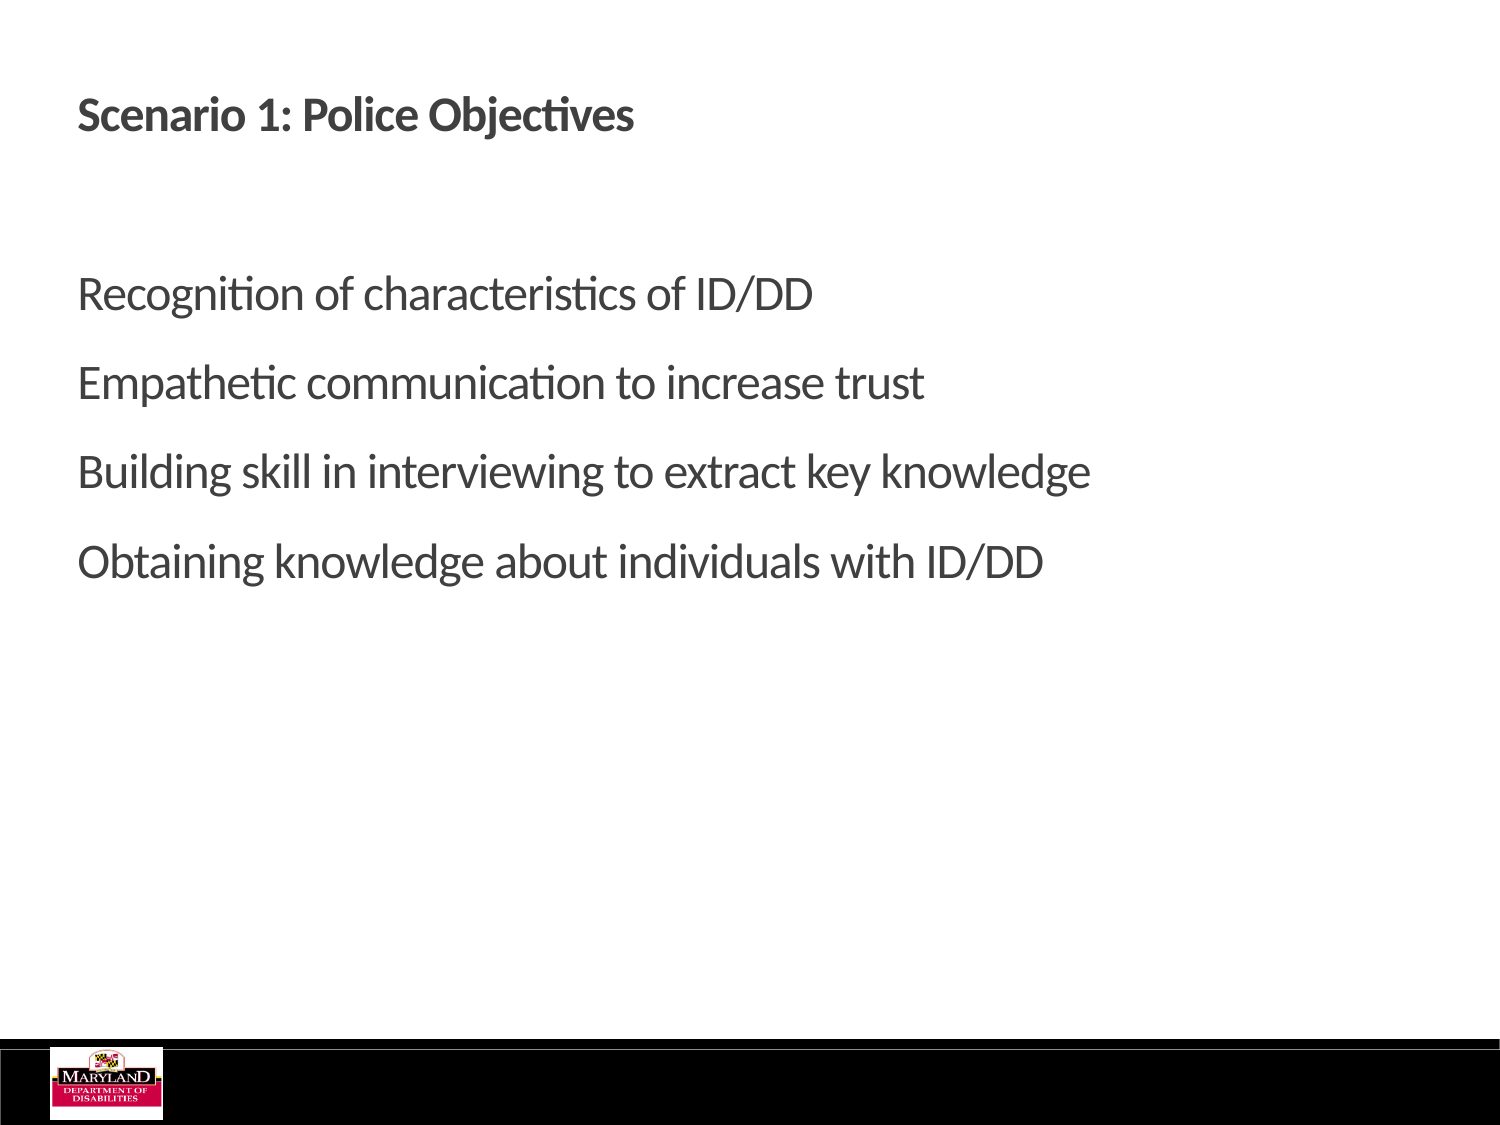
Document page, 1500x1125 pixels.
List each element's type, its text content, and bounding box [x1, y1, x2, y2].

picture [50, 1047, 163, 1120]
title Scenario 1: Police Objectives Recognition of characteristics of ID/DD Empathetic communication to increase trust Building skill in interviewing to extract key knowledge Obtaining knowledge about individuals with ID/DD [62, 45, 1413, 1000]
